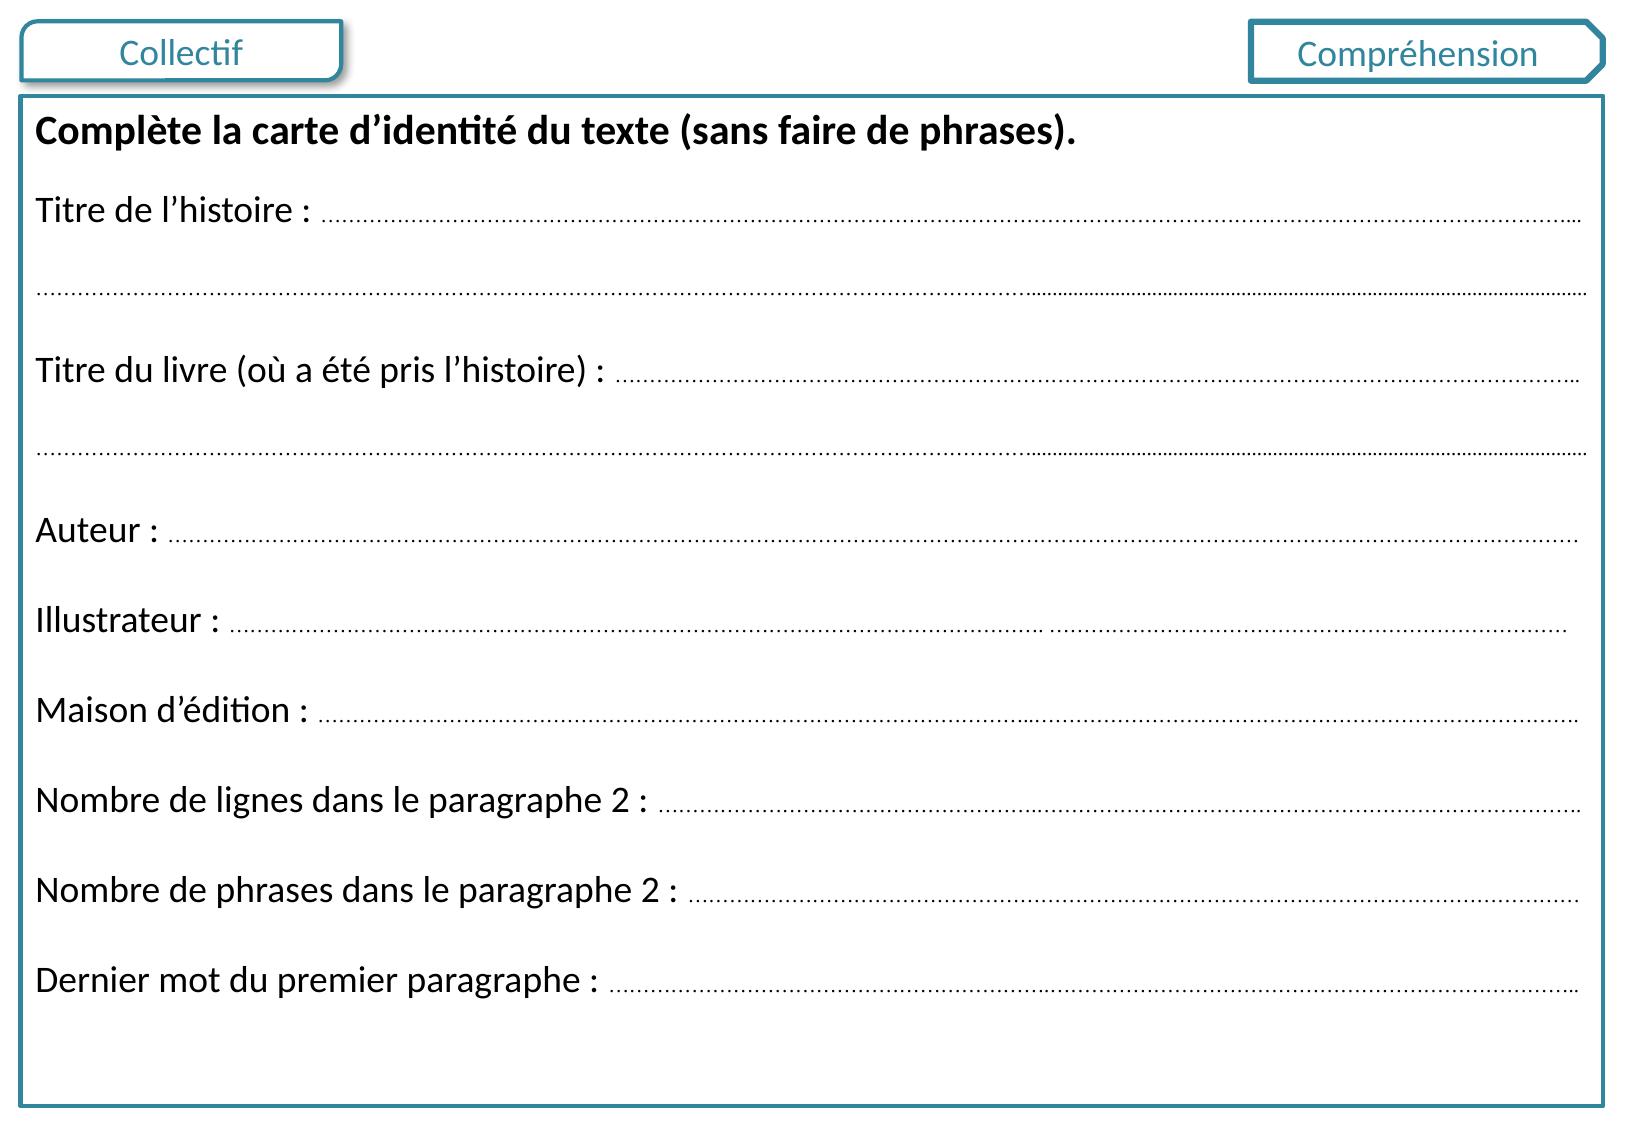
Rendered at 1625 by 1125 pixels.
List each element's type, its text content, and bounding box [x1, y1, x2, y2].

list Compréhension [1251, 21, 1585, 81]
list Complète la carte d’identité du texte (sans faire de phrases). Titre de l’histoire : ………………………………………………………………………………………………………………………………………………………………... ……………………………………………………………………………………………………………………………….......................................................................................................... Titre du livre (où a été pris l’histoire) : ………………………………………………………………………………………………………………………….. ……………………………………………………………………………………………………………………………….......................................................................................................... Auteur : …………………………………………………………………………………………………………………………………………………………………………………… Illustrateur : ………………………………………………………………………………………………………. ………………………………………………………………… Maison d’édition : …………………………………………………………………………………………..……………………………………………………………………. Nombre de lignes dans le paragraphe 2 : ……………………………………………….……………………………………………………………………. Nombre de phrases dans le paragraphe 2 : ………………………………………………………………………………………………………………… Dernier mot du premier paragraphe : ……………………………………………………….………………………………………………………………….. [18, 94, 1605, 1108]
